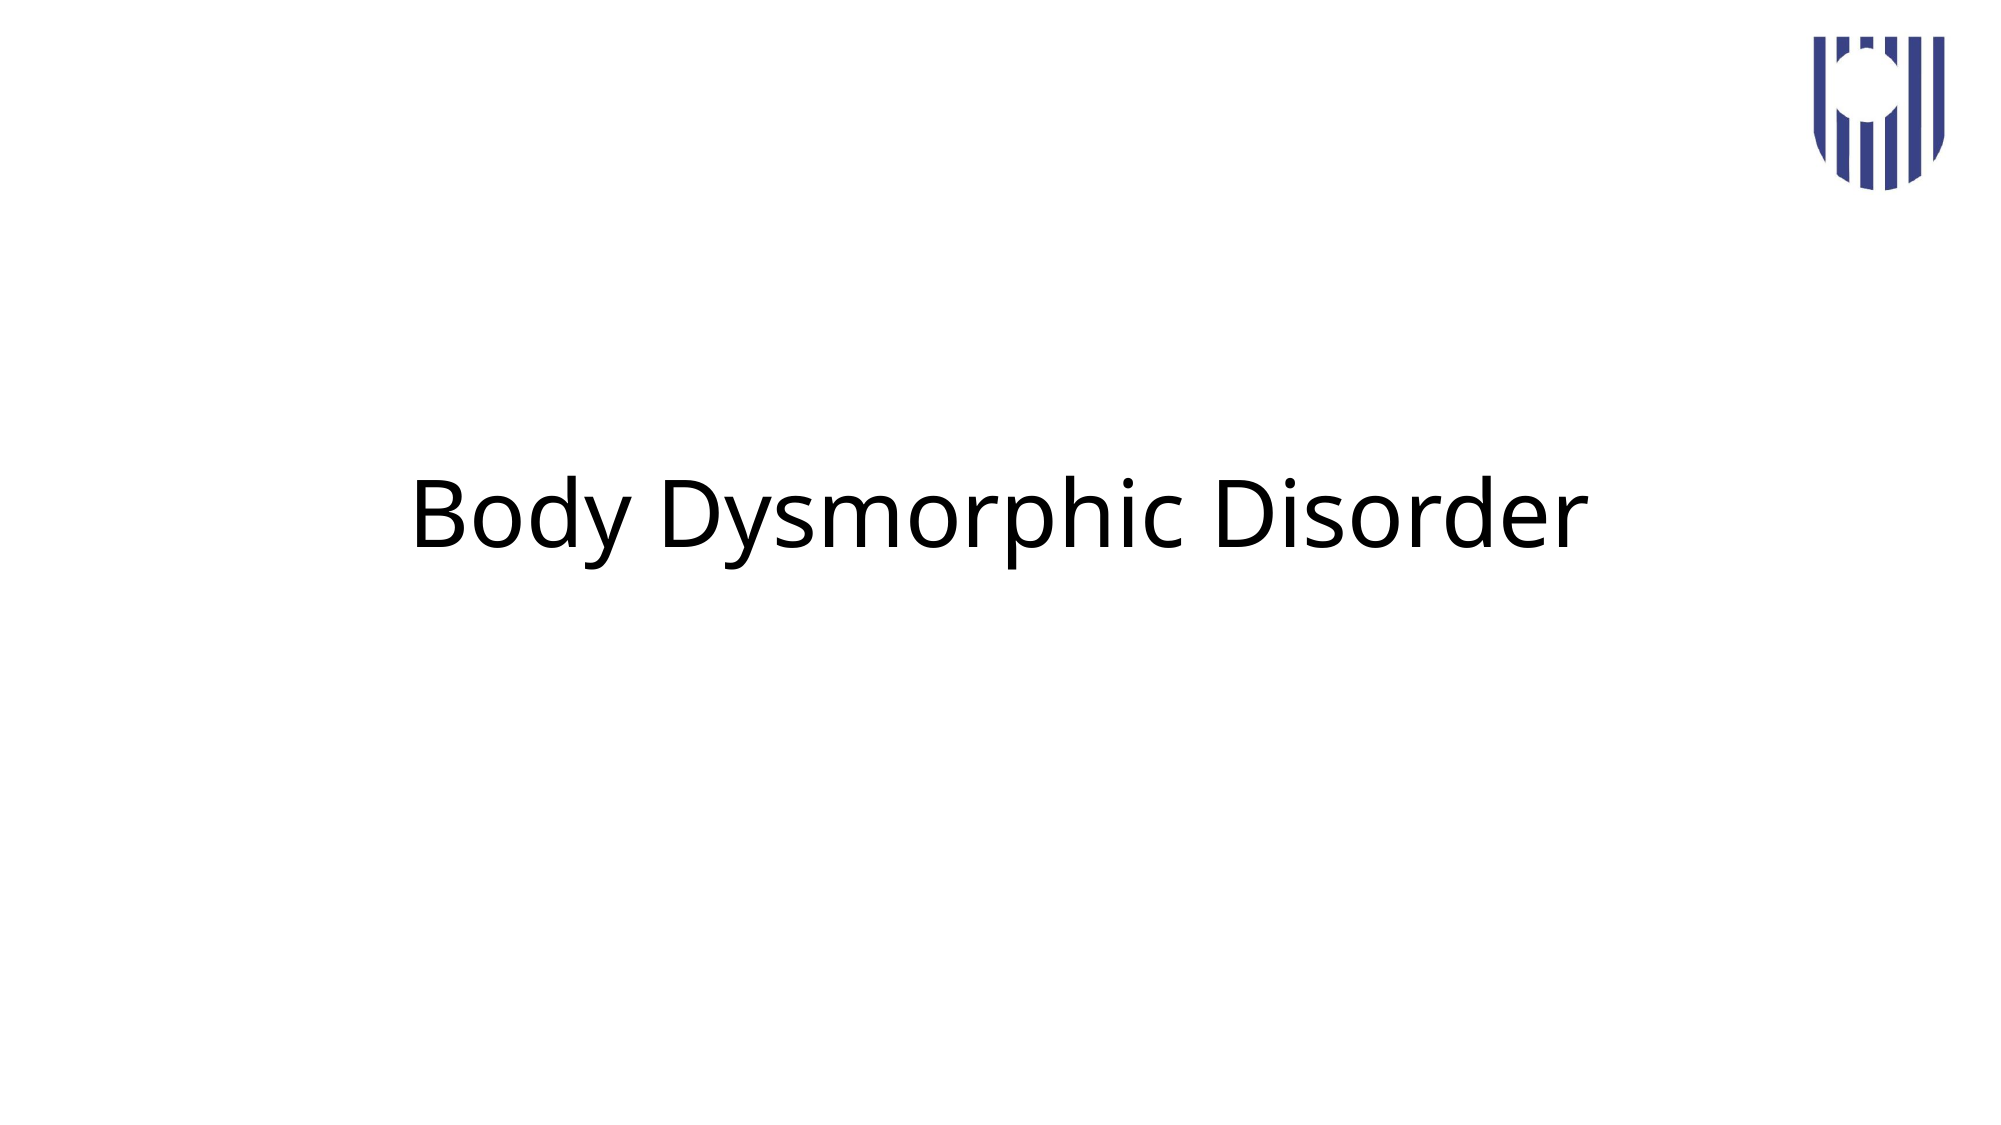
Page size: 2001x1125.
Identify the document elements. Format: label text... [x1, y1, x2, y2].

title Body Dysmorphic Disorder [249, 184, 1750, 576]
picture [1760, 0, 2000, 239]
